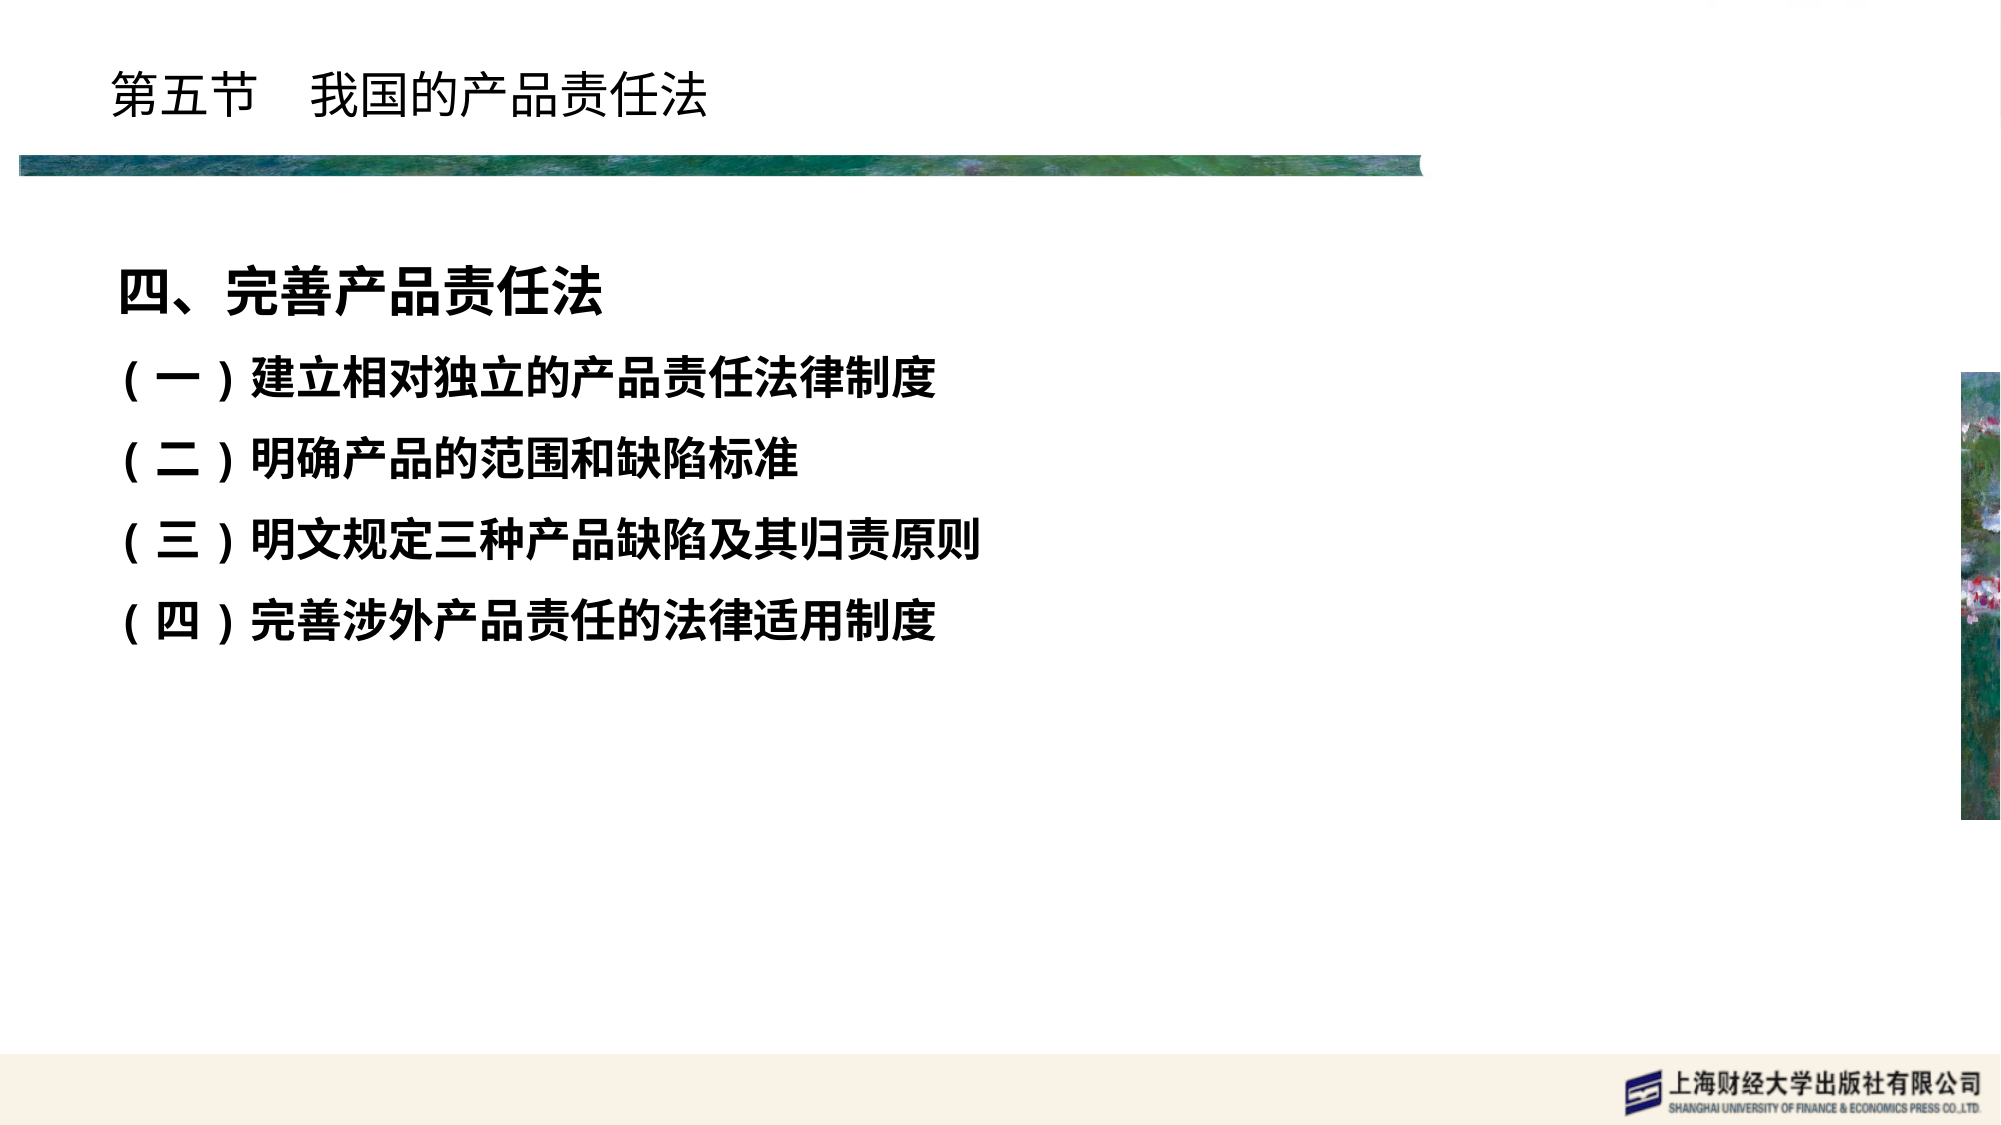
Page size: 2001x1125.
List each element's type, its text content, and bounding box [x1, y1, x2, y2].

picture [0, 0, 2001, 1125]
title 第五节 我国的产品责任法 [94, 42, 1451, 146]
list 四、完善产品责任法 (一)建立相对独立的产品责任法律制度 (二)明确产品的范围和缺陷标准 (三)明文规定三种产品缺陷及其归责原则 (四)完善涉外产品责任的法律适用制度 [102, 233, 1898, 1032]
